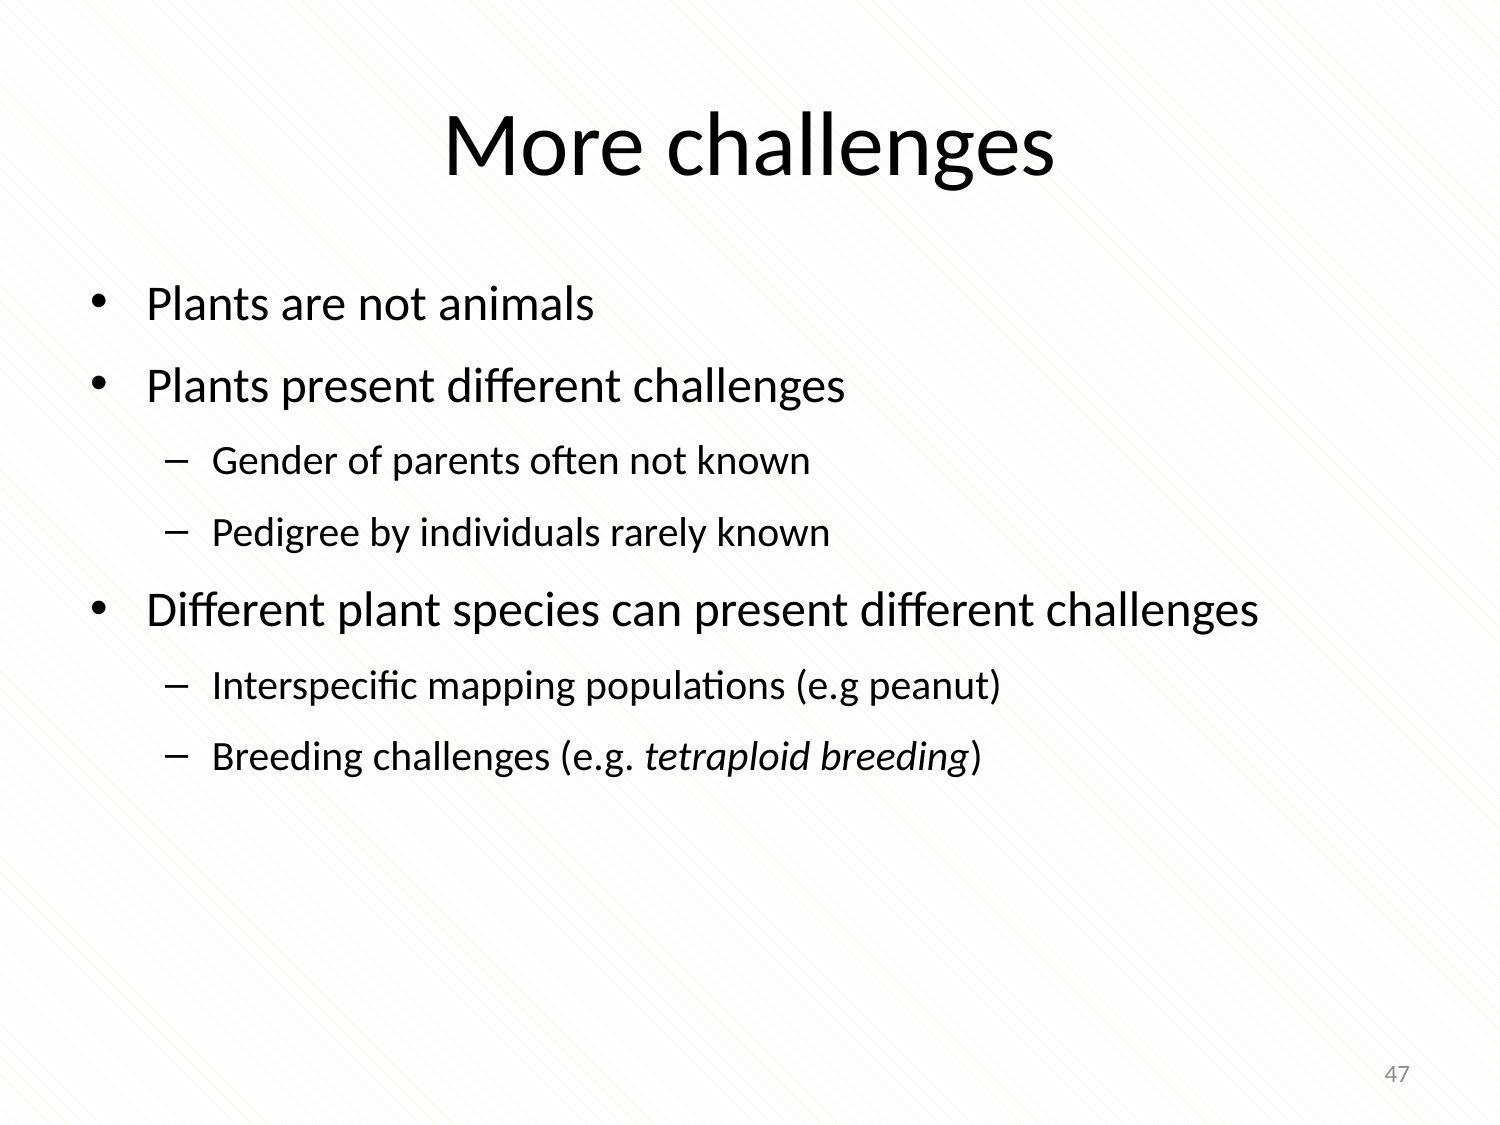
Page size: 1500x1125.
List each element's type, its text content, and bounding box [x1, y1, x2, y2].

slide_number 47 [1074, 1042, 1425, 1103]
list Plants are not animals Plants present different challenges Gender of parents often not known Pedigree by individuals rarely known Different plant species can present different challenges Interspecific mapping populations (e.g peanut) Breeding challenges (e.g. tetraploid breeding) [75, 262, 1425, 1005]
title More challenges [75, 45, 1425, 233]
